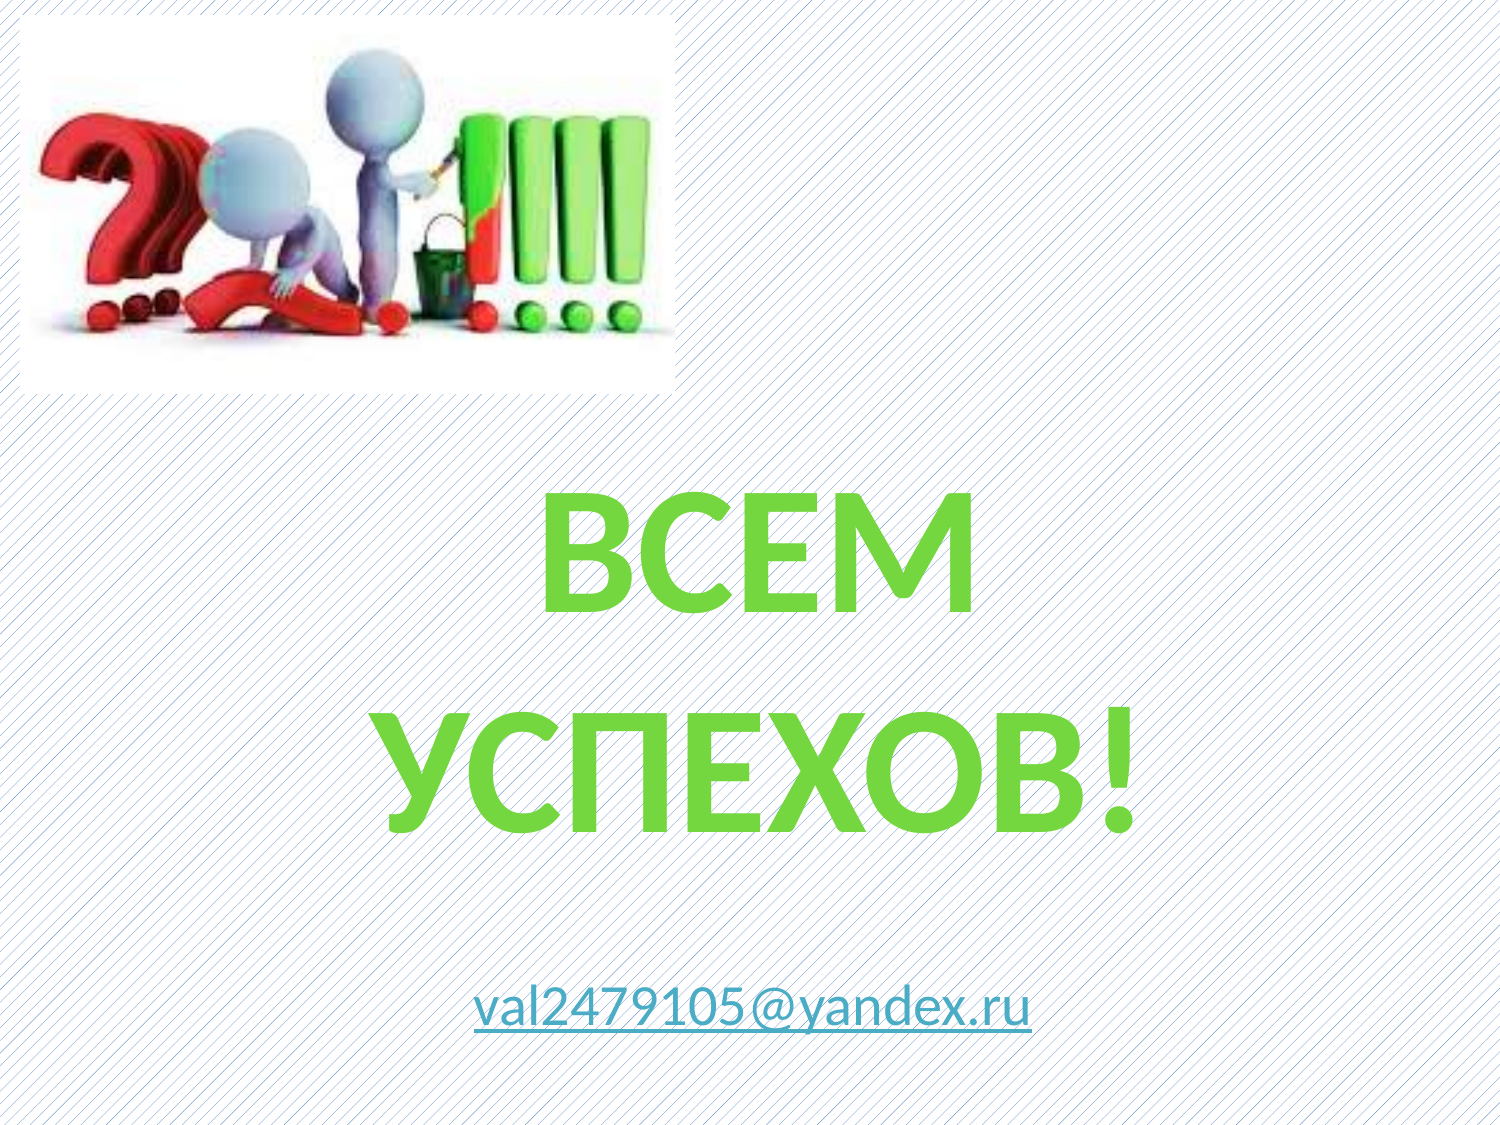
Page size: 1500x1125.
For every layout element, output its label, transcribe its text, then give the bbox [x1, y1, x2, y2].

text_box val2479105@yandex.ru [459, 959, 1061, 1045]
picture [19, 15, 676, 395]
text_box ВСЕМ УСПЕХОВ! [266, 421, 1254, 877]
